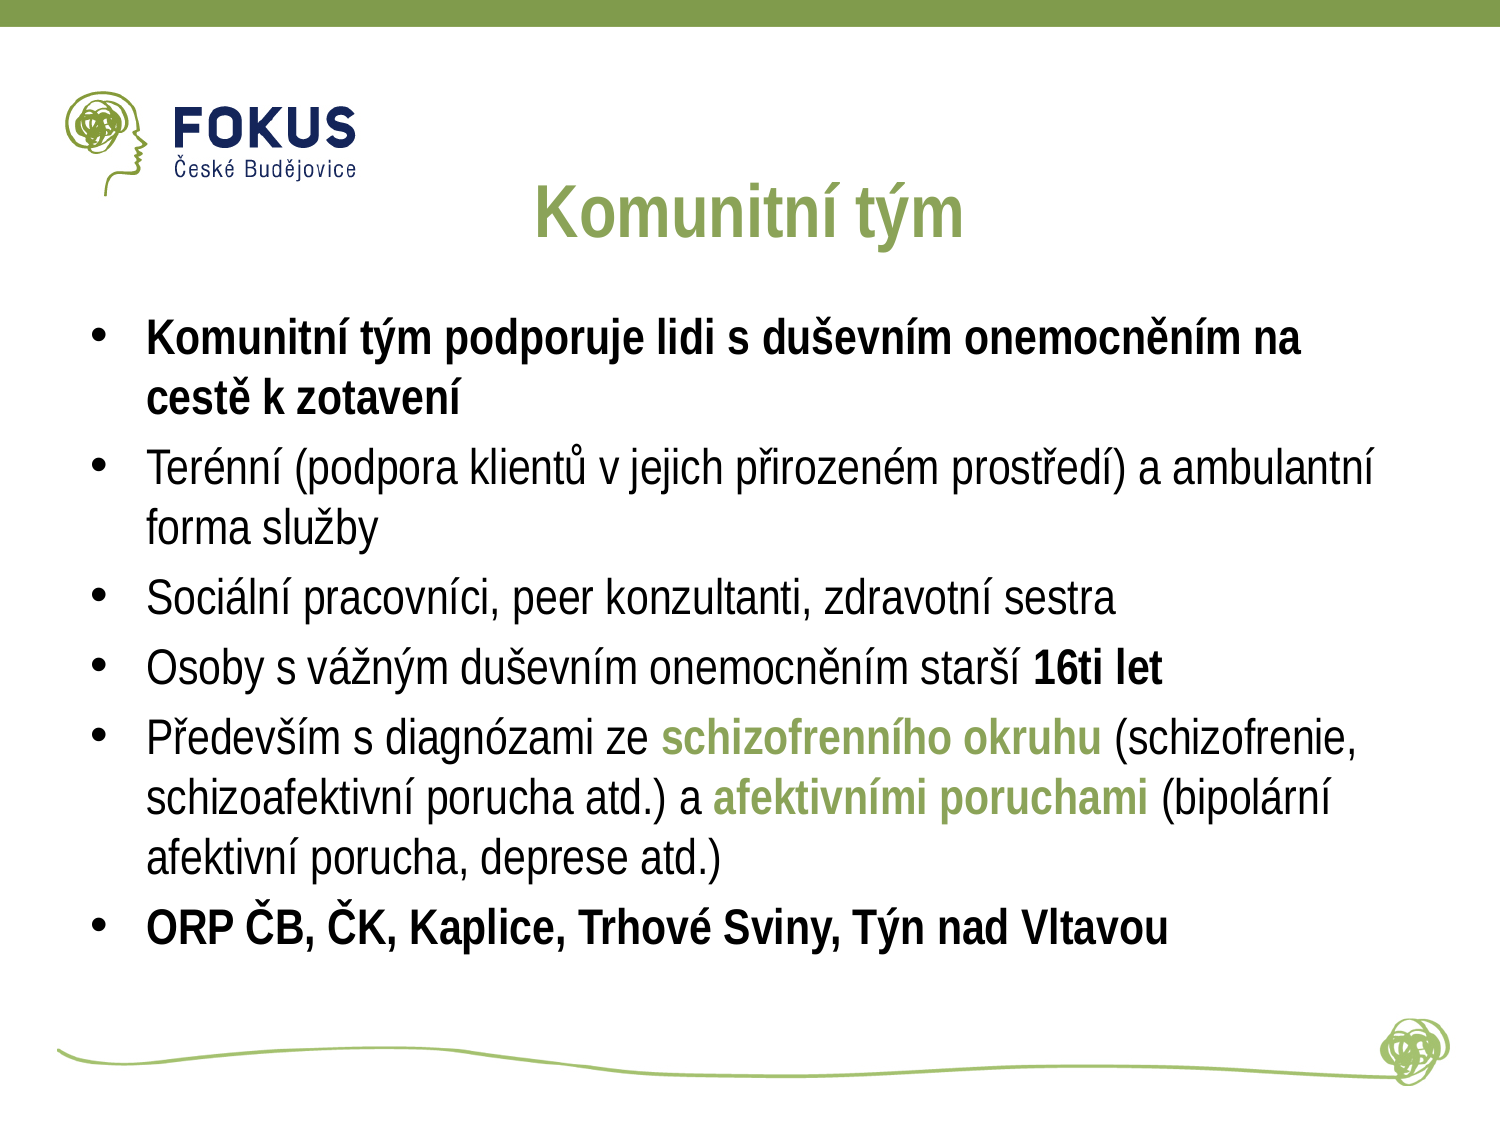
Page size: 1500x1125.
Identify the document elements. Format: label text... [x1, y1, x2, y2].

title Komunitní tým [74, 113, 1426, 296]
list Komunitní tým podporuje lidi s duševním onemocněním na cestě k zotavení Terénní (podpora klientů v jejich přirozeném prostředí) a ambulantní forma služby Sociální pracovníci, peer konzultanti, zdravotní sestra Osoby s vážným duševním onemocněním starší 16ti let Především s diagnózami ze schizofrenního okruhu (schizofrenie, schizoafektivní porucha atd.) a afektivními poruchami (bipolární afektivní porucha, deprese atd.) ORP ČB, ČK, Kaplice, Trhové Sviny, Týn nad Vltavou [74, 296, 1426, 1095]
picture [0, 0, 1500, 1125]
